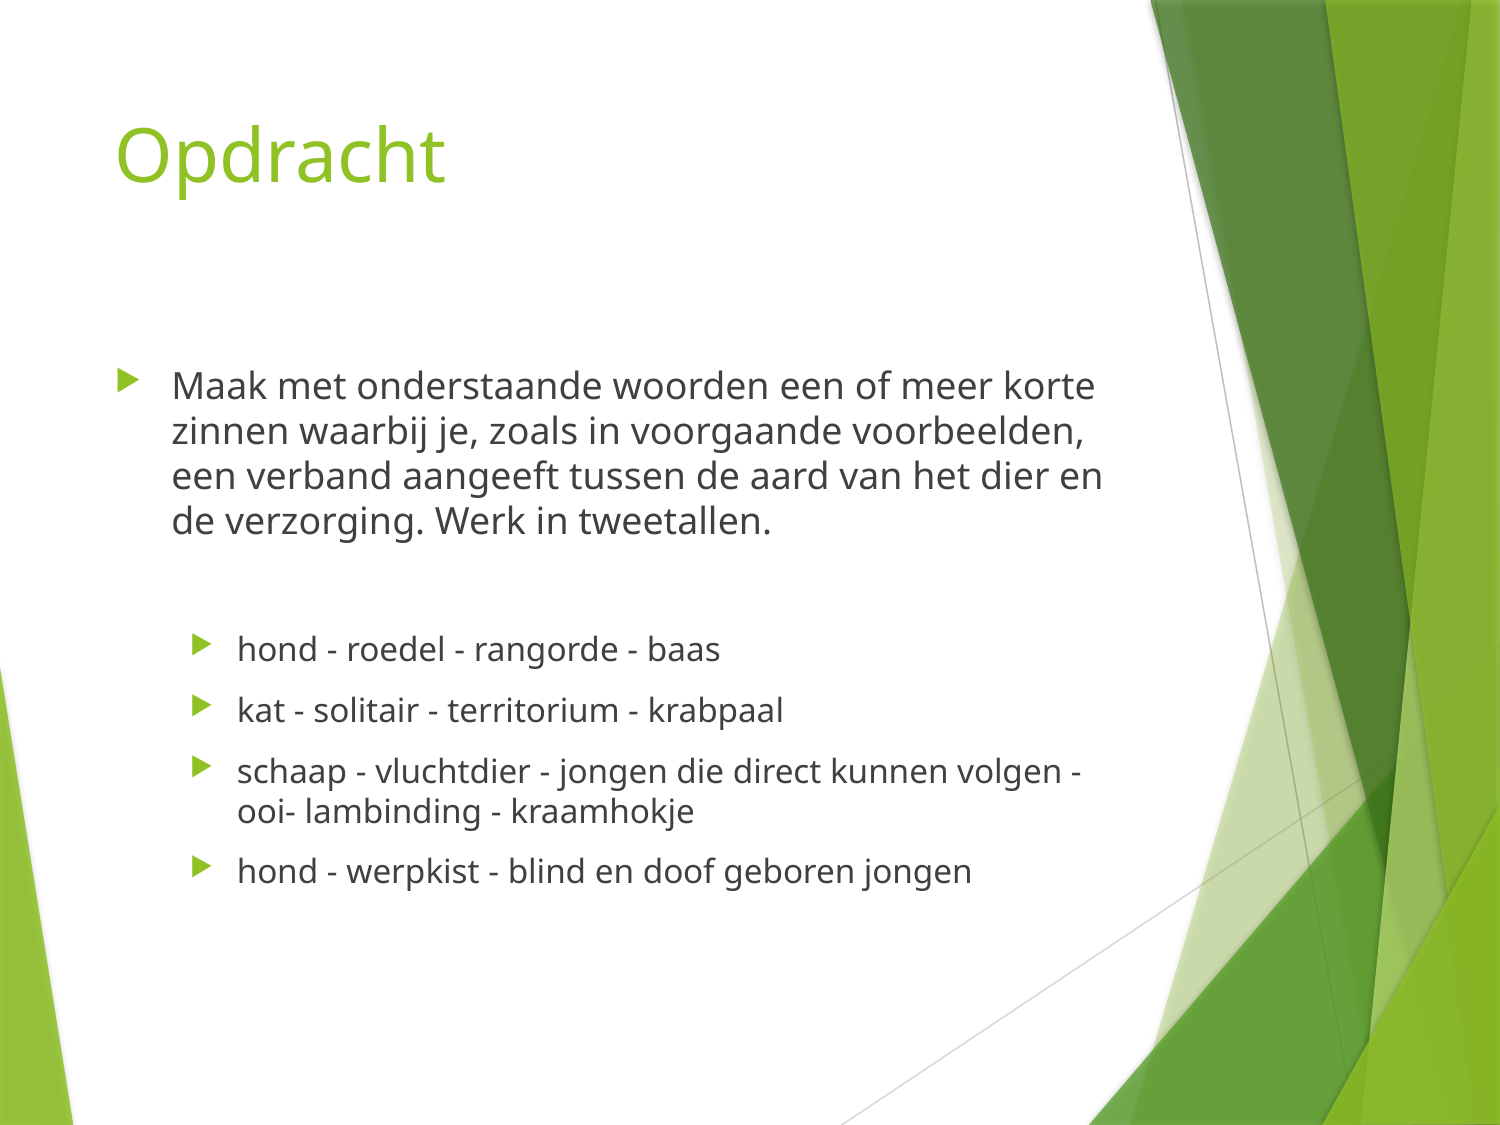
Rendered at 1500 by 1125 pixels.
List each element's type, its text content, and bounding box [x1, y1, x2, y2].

list Maak met onderstaande woorden een of meer korte zinnen waarbij je, zoals in voorgaande voorbeelden, een verband aangeeft tussen de aard van het dier en de verzorging. Werk in tweetallen. hond - roedel - rangorde - baas kat - solitair - territorium - krabpaal schaap - vluchtdier - jongen die direct kunnen volgen - ooi- lambinding - kraamhokje hond - werpkist - blind en doof geboren jongen [99, 354, 1142, 992]
title Opdracht [99, 99, 1142, 317]
